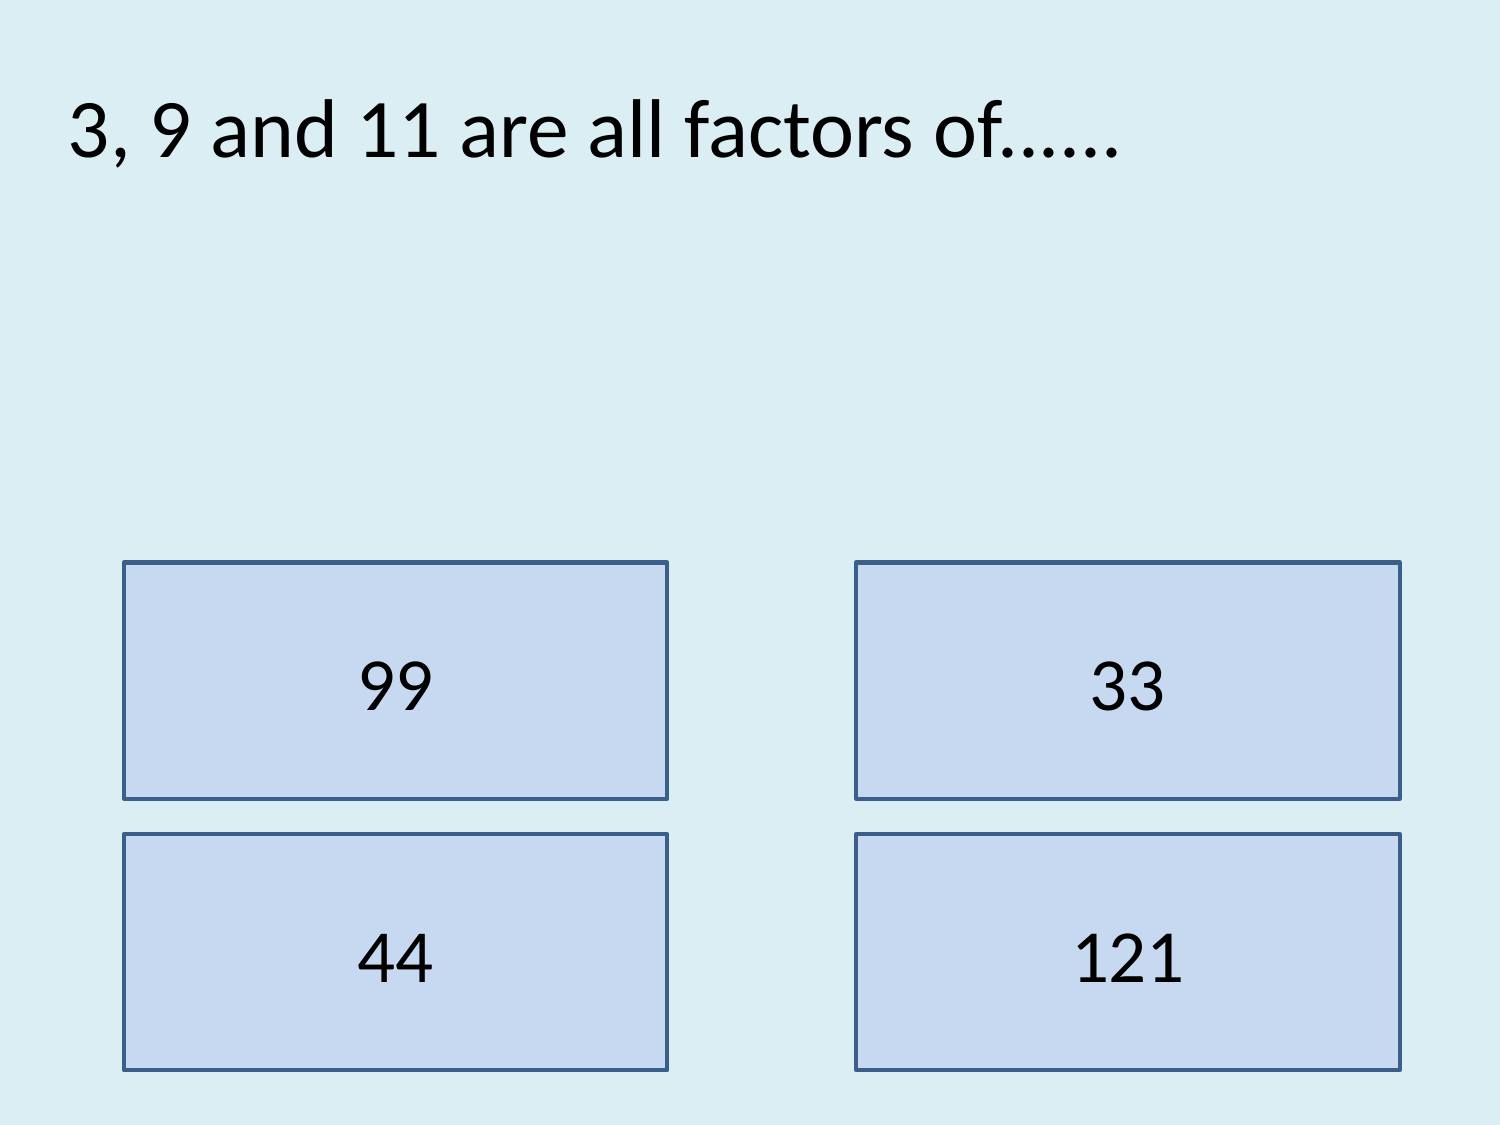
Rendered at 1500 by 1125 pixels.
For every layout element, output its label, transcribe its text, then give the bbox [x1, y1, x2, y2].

text_box 99 [122, 560, 669, 801]
text_box 121 [854, 832, 1402, 1072]
text_box 33 [854, 560, 1402, 801]
text_box 3, 9 and 11 are all factors of...... [53, 66, 1424, 182]
text_box 44 [122, 832, 669, 1072]
